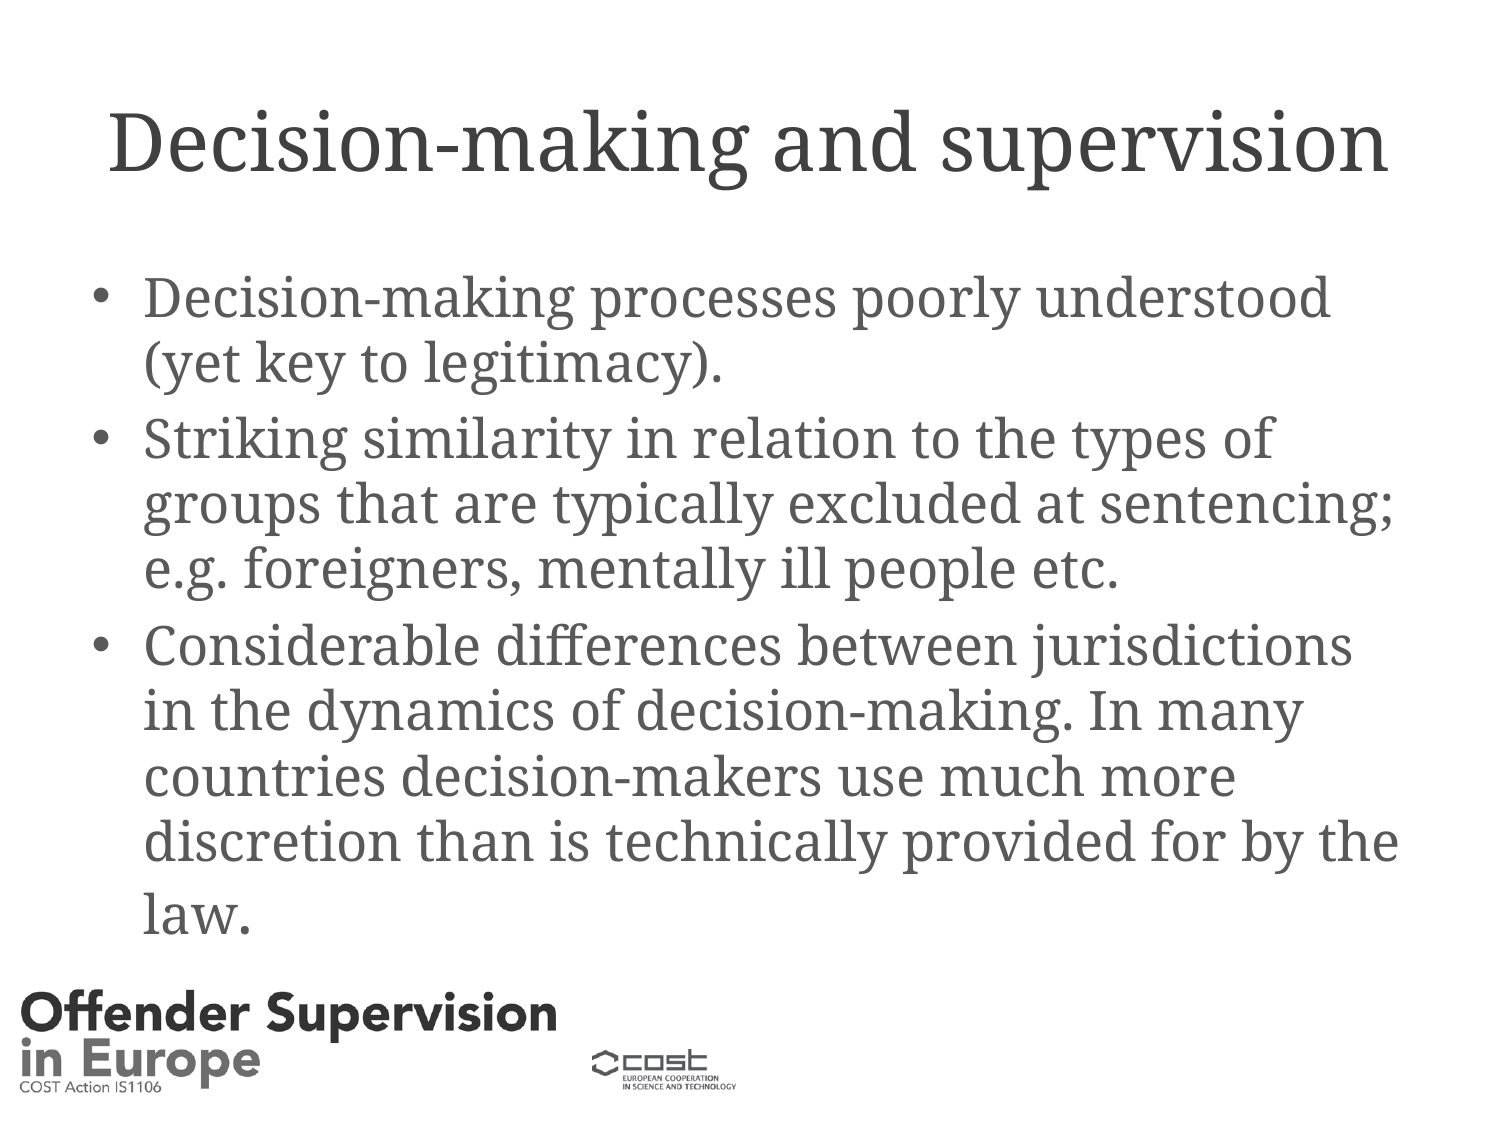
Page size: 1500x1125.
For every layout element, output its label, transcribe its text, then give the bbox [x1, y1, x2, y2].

list Decision-making processes poorly understood (yet key to legitimacy). Striking similarity in relation to the types of groups that are typically excluded at sentencing; e.g. foreigners, mentally ill people etc. Considerable differences between jurisdictions in the dynamics of decision-making. In many countries decision-makers use much more discretion than is technically provided for by the law. [76, 255, 1427, 981]
picture [17, 975, 741, 1104]
title Decision-making and supervision [75, 45, 1425, 233]
